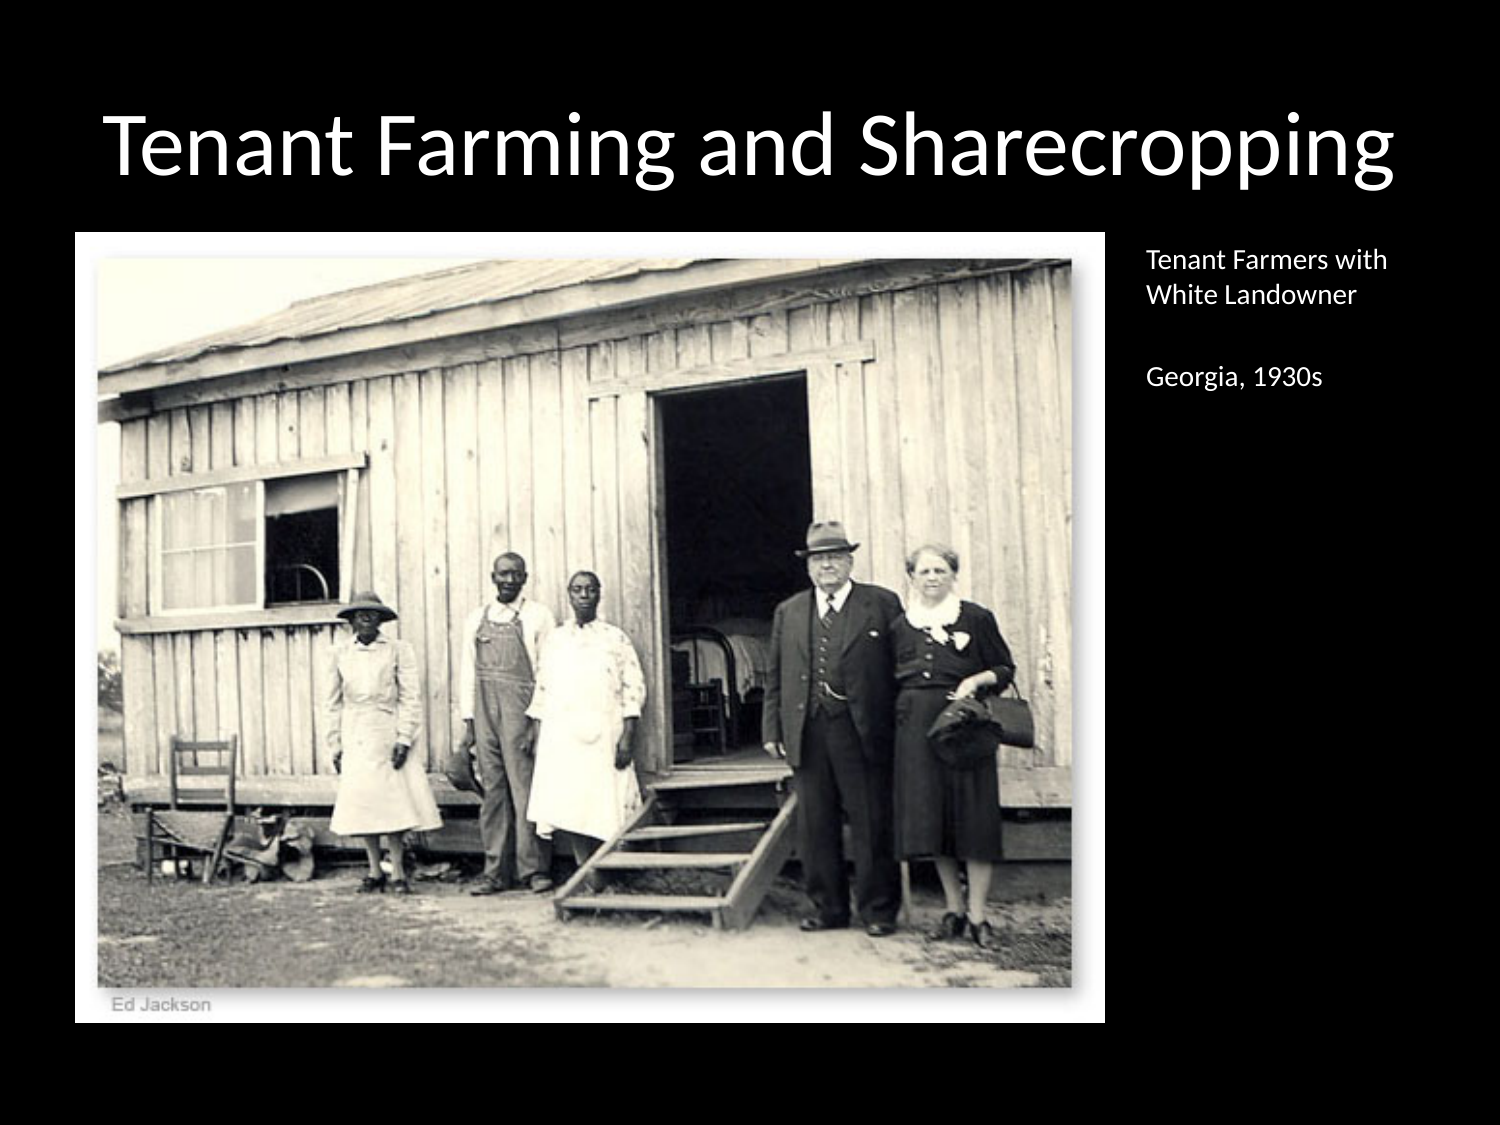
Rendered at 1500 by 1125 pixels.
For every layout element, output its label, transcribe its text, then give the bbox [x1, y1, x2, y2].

list Tenant Farmers with White Landowner Georgia, 1930s [1131, 232, 1425, 1005]
picture [74, 232, 1105, 1023]
title Tenant Farming and Sharecropping [75, 45, 1425, 233]
